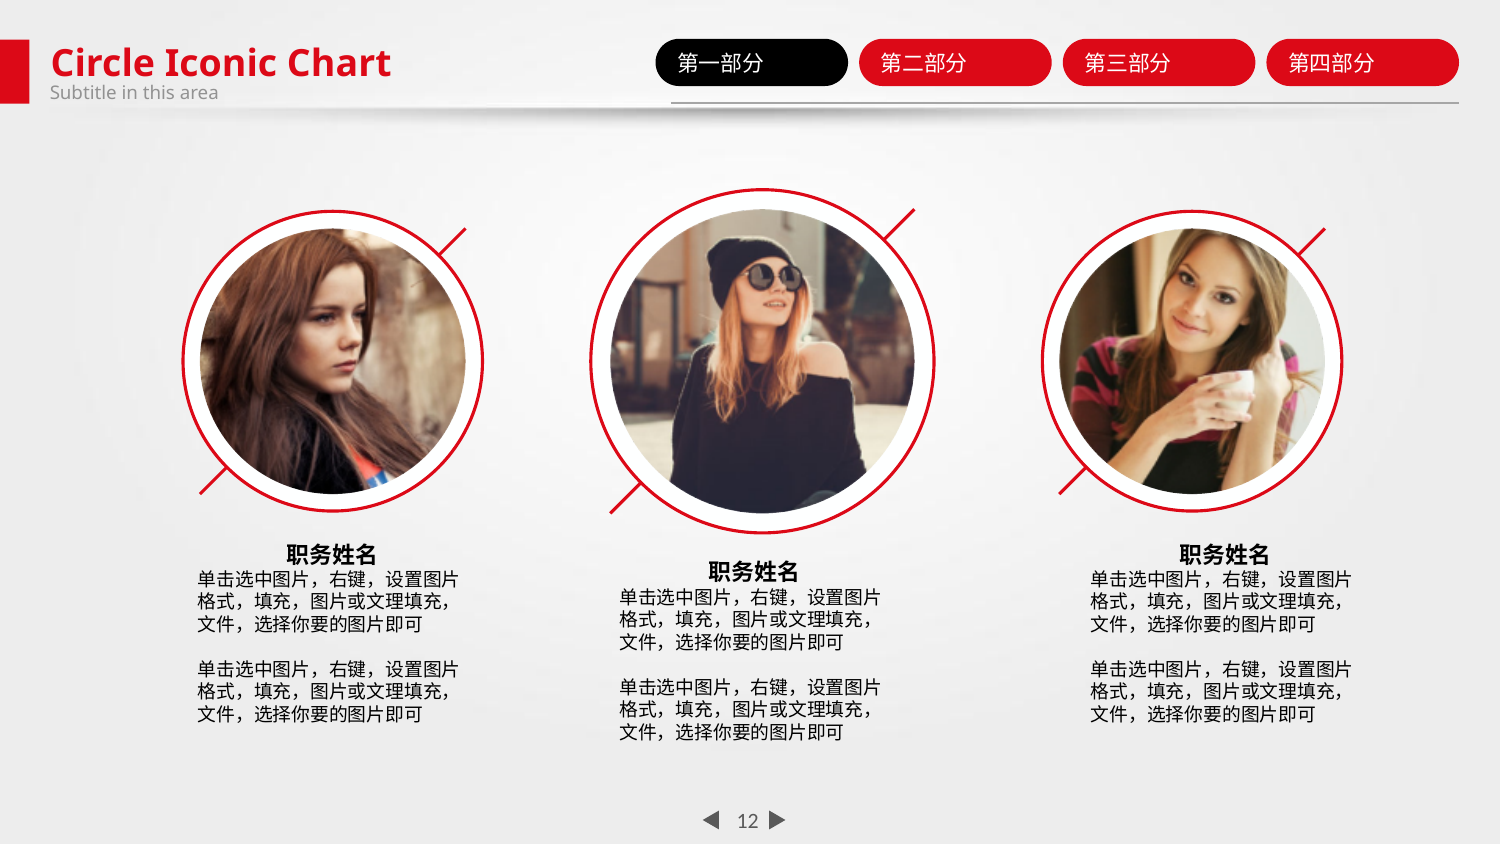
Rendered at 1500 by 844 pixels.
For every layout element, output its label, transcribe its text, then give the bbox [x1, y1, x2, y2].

text_box 职务姓名 单击选中图片，右键，设置图片格式，填充，图片或文理填充，文件，选择你要的图片即可 单击选中图片，右键，设置图片格式，填充，图片或文理填充，文件，选择你要的图片即可 [604, 550, 905, 751]
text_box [1042, 211, 1343, 512]
text_box Circle Iconic Chart [47, 31, 656, 92]
text_box 第一部分 [656, 38, 849, 81]
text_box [590, 189, 935, 534]
text_box 第二部分 [859, 38, 1052, 81]
text_box 第三部分 [1062, 38, 1256, 87]
text_box Subtitle in this area [49, 81, 1145, 103]
text_box 第四部分 [1266, 38, 1460, 87]
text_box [182, 211, 483, 512]
slide_number 12 [714, 797, 781, 843]
picture [0, 0, 1500, 844]
text_box [0, 39, 30, 104]
text_box 职务姓名 单击选中图片，右键，设置图片格式，填充，图片或文理填充，文件，选择你要的图片即可 单击选中图片，右键，设置图片格式，填充，图片或文理填充，文件，选择你要的图片即可 [183, 532, 483, 733]
text_box 职务姓名 单击选中图片，右键，设置图片格式，填充，图片或文理填充，文件，选择你要的图片即可 单击选中图片，右键，设置图片格式，填充，图片或文理填充，文件，选择你要的图片即可 [1076, 532, 1376, 733]
